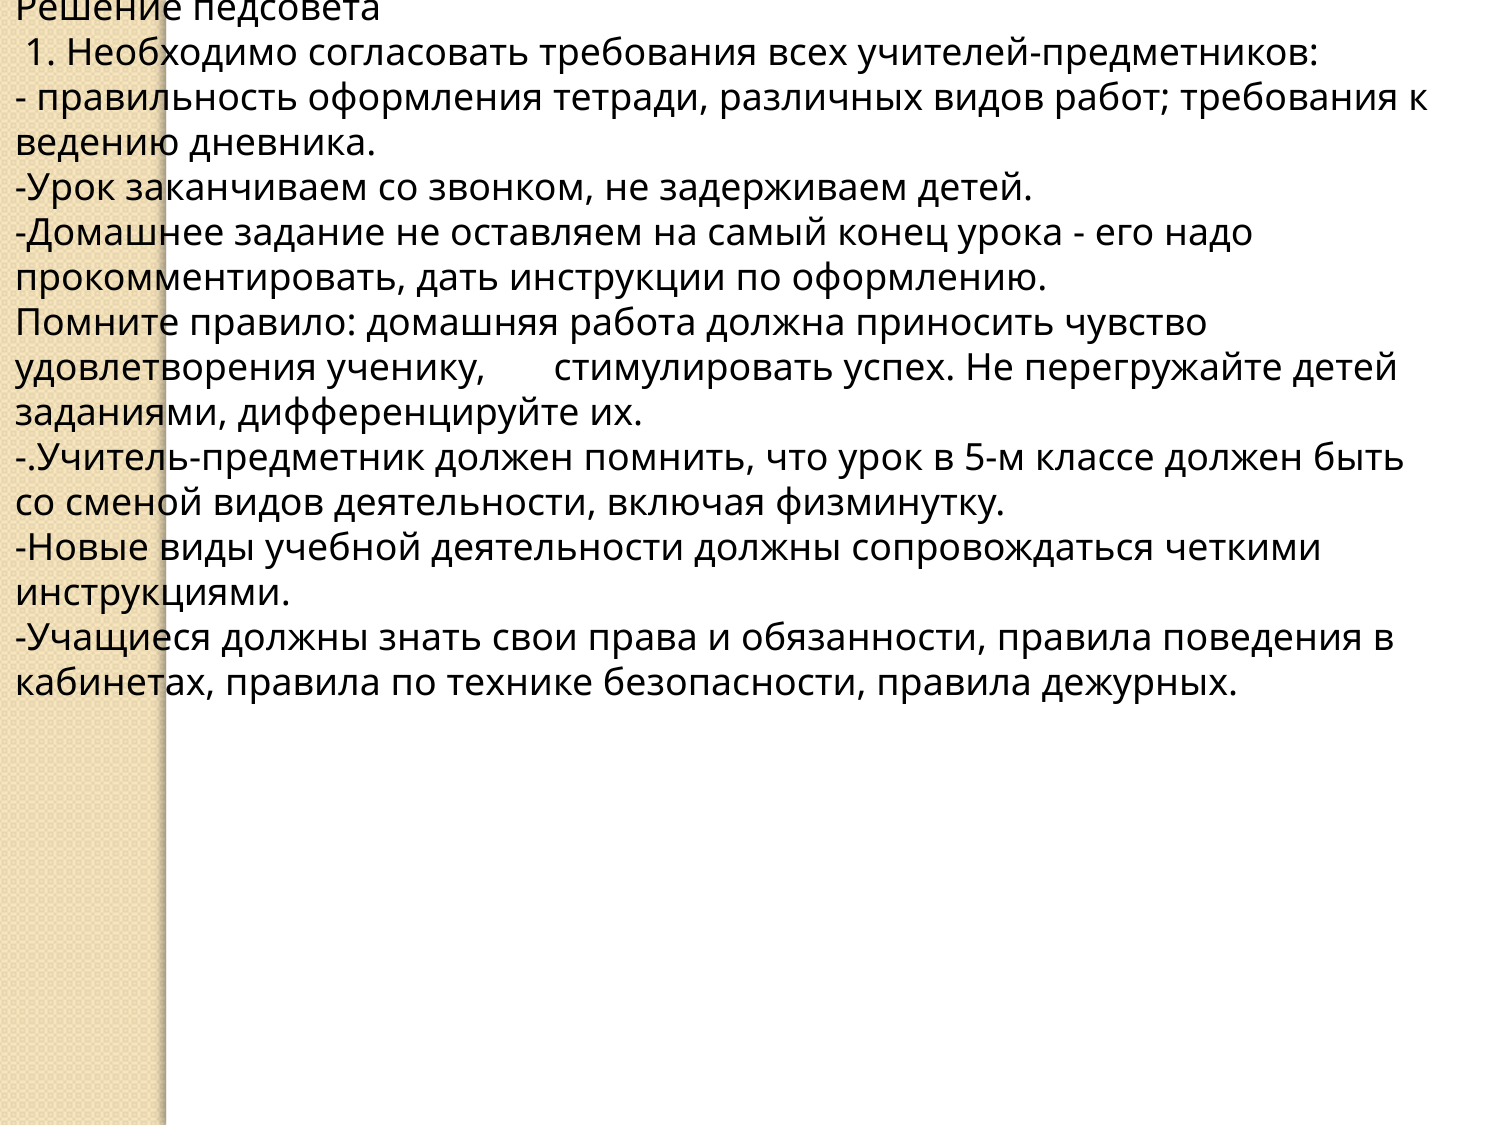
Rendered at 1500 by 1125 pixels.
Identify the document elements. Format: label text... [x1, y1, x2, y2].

text_box Решение педсовета 1. Необходимо согласовать требования всех учителей-предметников: - правильность оформления тетради, различных видов работ; требования к ведению дневника. -Урок заканчиваем со звонком, не задерживаем детей. -Домашнее задание не оставляем на самый конец урока - его надо прокомментировать, дать инструкции по оформлению. Помните правило: домашняя работа должна приносить чувство удовлетворения ученику, стимулировать успех. Не перегружайте детей заданиями, дифференцируйте их. -.Учитель-предметник должен помнить, что урок в 5-м классе должен быть со сменой видов деятельности, включая физминутку. -Новые виды учебной деятельности должны сопровождаться четкими инструкциями. -Учащиеся должны знать свои права и обязанности, правила поведения в кабинетах, правила по технике безопасности, правила дежурных. [0, 0, 1465, 935]
